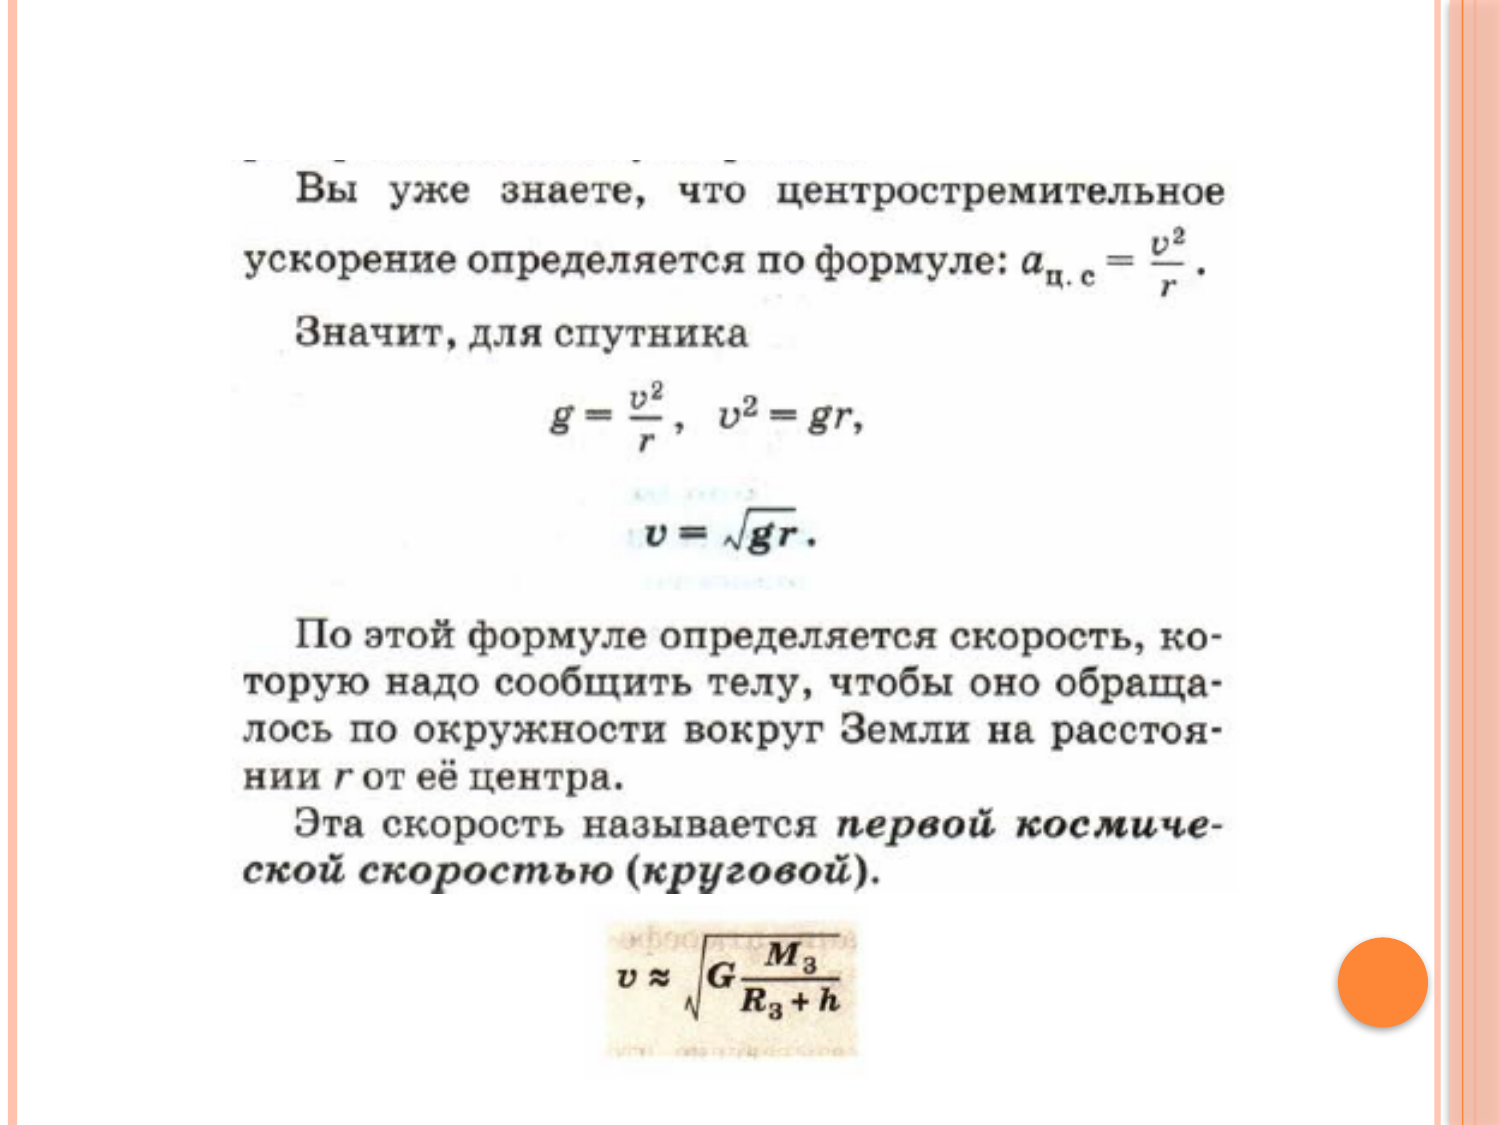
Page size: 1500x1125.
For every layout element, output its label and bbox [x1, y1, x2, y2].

picture [229, 160, 1240, 894]
picture [584, 904, 869, 1079]
